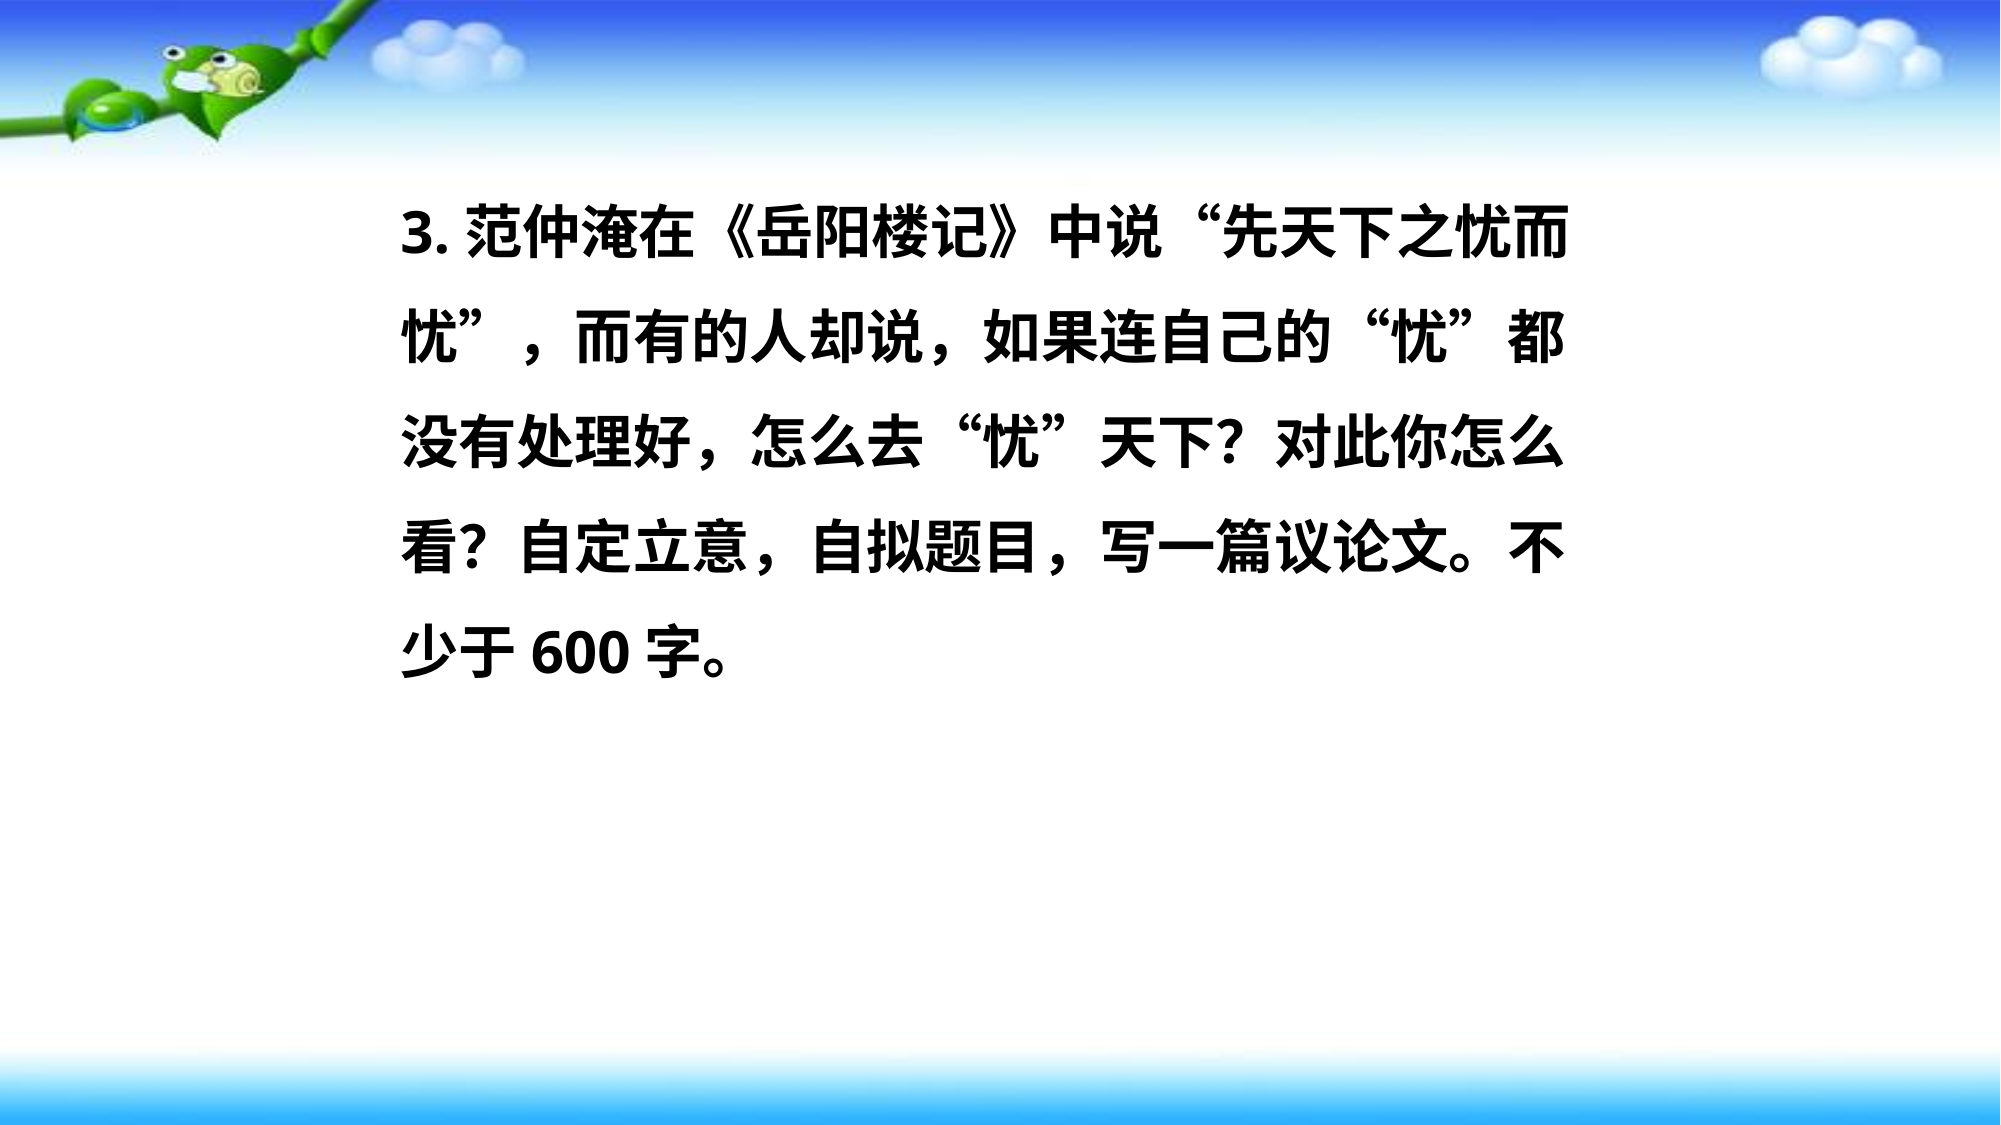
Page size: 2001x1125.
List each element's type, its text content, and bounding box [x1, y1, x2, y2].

text_box 3.范仲淹在《岳阳楼记》中说“先天下之忧而忧”，而有的人却说，如果连自己的“忧”都没有处理好，怎么去“忧”天下？对此你怎么看？自定立意，自拟题目，写一篇议论文。不少于600字。 [385, 153, 1626, 693]
picture [0, 0, 2001, 1125]
